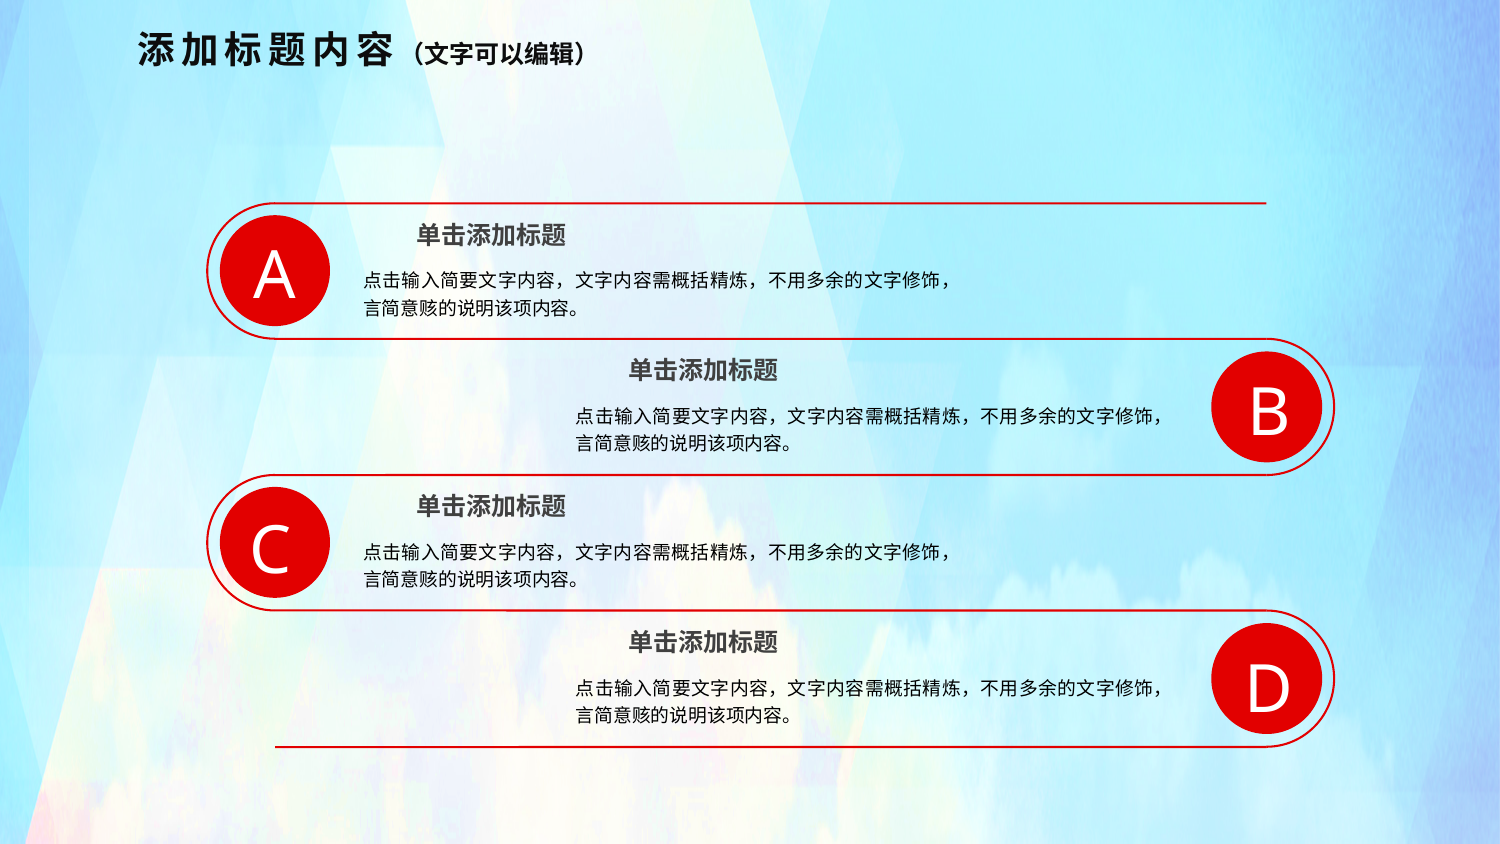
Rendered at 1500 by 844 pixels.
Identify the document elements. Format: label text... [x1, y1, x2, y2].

text_box [207, 203, 275, 339]
text_box 单击添加标题 [613, 347, 794, 392]
text_box 单击添加标题 [401, 211, 582, 257]
text_box [1266, 338, 1335, 476]
text_box 单击添加标题 [401, 483, 582, 529]
text_box 点击输入简要文字内容，文字内容需概括精炼，不用多余的文字修饰，言简意赅的说明该项内容。 [348, 528, 975, 598]
picture [0, 0, 1500, 844]
text_box 点击输入简要文字内容，文字内容需概括精炼，不用多余的文字修饰，言简意赅的说明该项内容。 [348, 257, 975, 327]
text_box 点击输入简要文字内容，文字内容需概括精炼，不用多余的文字修饰，言简意赅的说明该项内容。 [561, 392, 1188, 462]
text_box [219, 486, 331, 598]
text_box 单击添加标题 [613, 618, 794, 664]
text_box [219, 215, 331, 327]
text_box 点击输入简要文字内容，文字内容需概括精炼，不用多余的文字修饰，言简意赅的说明该项内容。 [561, 664, 1188, 734]
text_box [1211, 351, 1323, 463]
text_box B [1241, 368, 1298, 449]
text_box [1266, 610, 1335, 747]
text_box [1211, 623, 1323, 734]
text_box 添加标题内容（文字可以编辑） [126, 20, 612, 77]
text_box [207, 474, 275, 611]
text_box A [247, 231, 303, 312]
text_box C [243, 506, 299, 587]
text_box D [1241, 645, 1298, 726]
